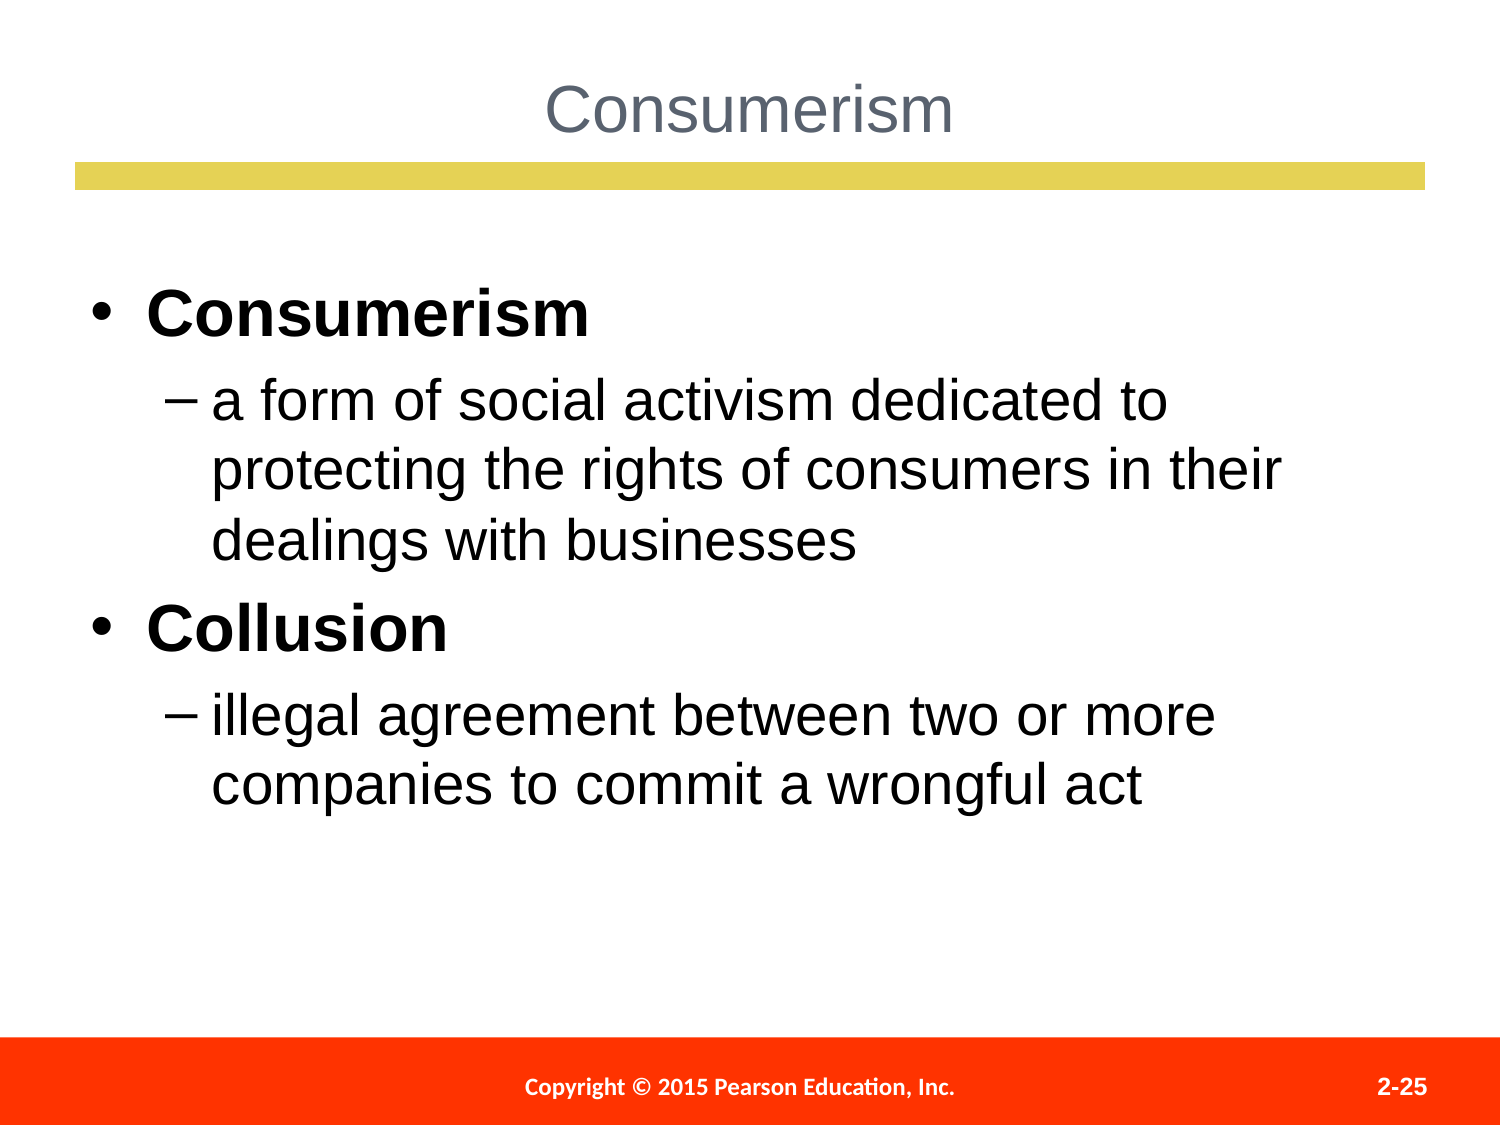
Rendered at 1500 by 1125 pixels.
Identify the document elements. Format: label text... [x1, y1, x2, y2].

title Consumerism [74, 12, 1426, 201]
list Consumerism a form of social activism dedicated to protecting the rights of consumers in their dealings with businesses Collusion illegal agreement between two or more companies to commit a wrongful act [74, 262, 1426, 1006]
